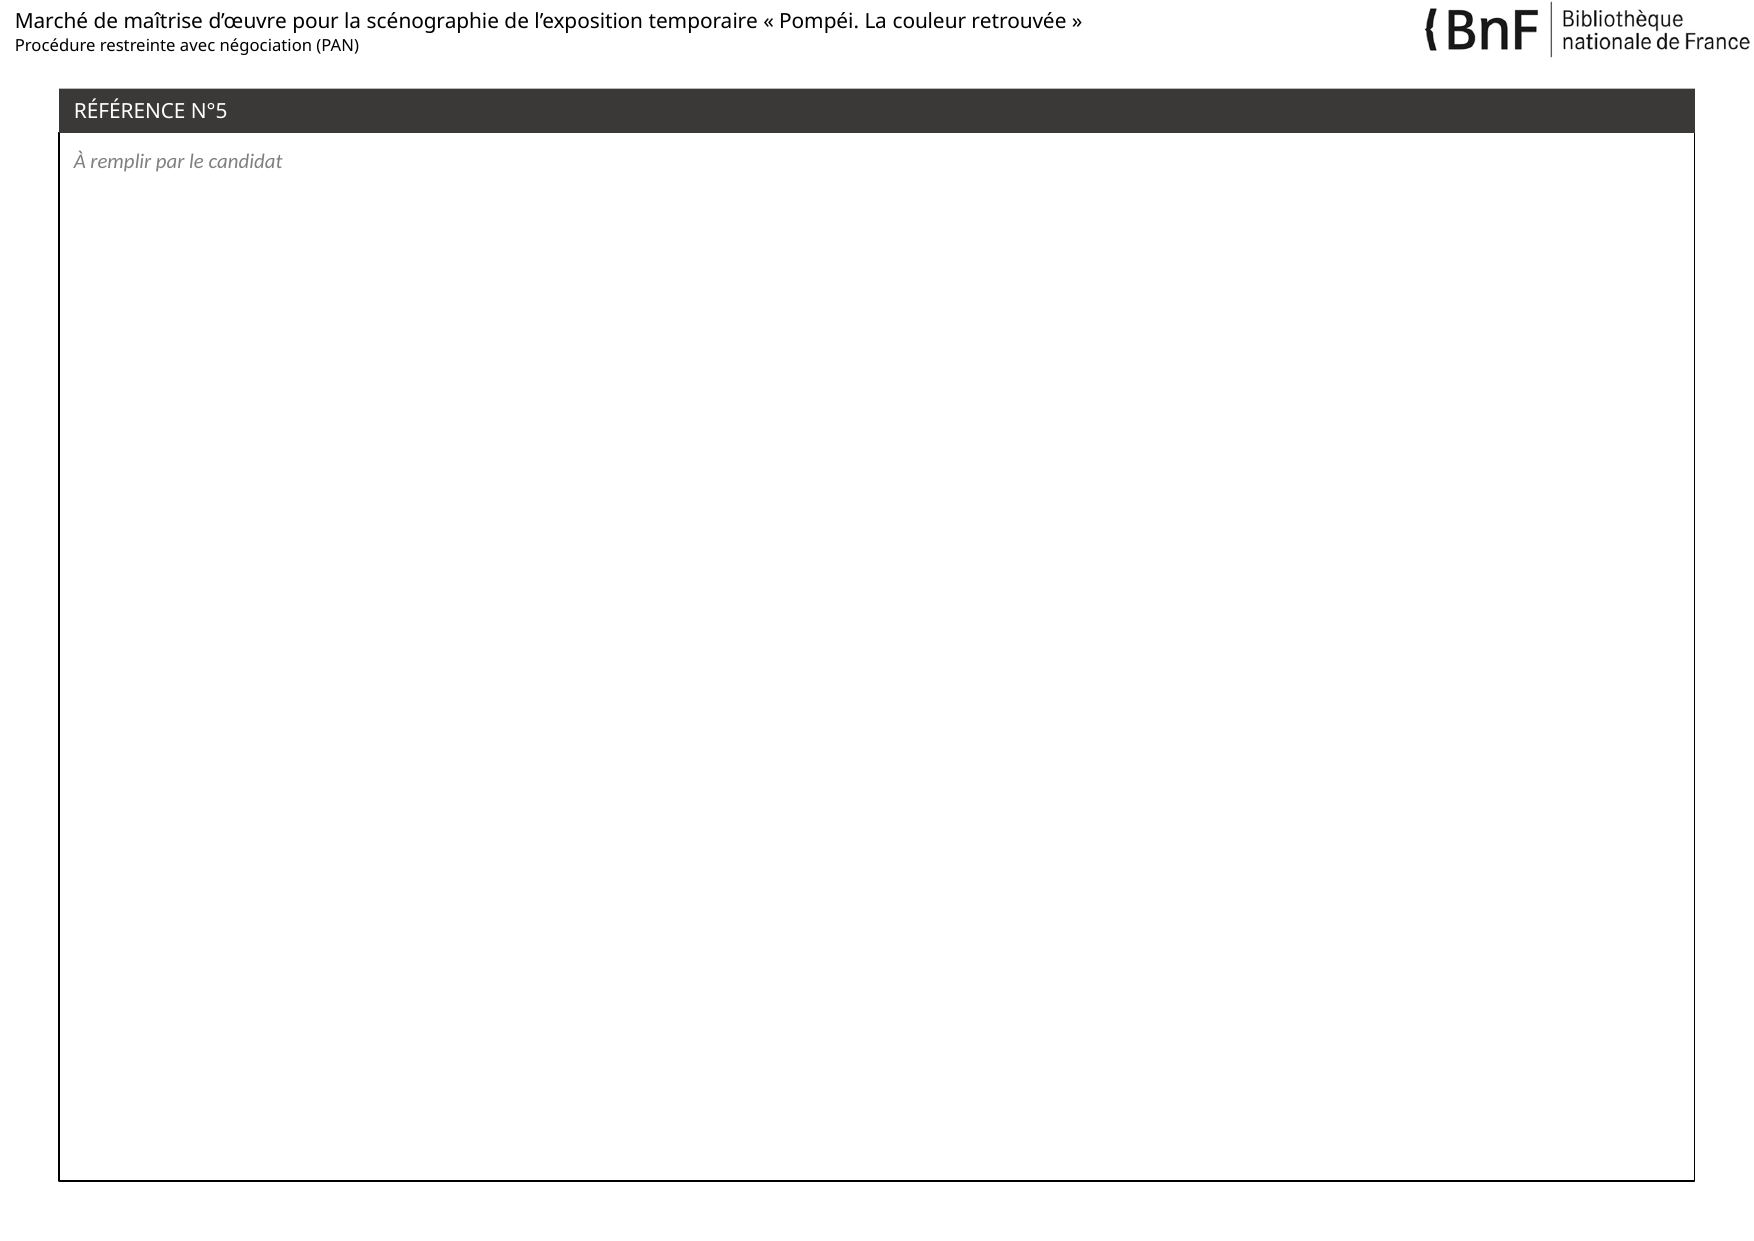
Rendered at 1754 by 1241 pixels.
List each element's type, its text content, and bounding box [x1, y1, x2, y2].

text_box RÉFÉRENCE N°5 [59, 88, 1695, 133]
text_box À remplir par le candidat [58, 132, 1695, 1181]
picture [1422, 0, 1754, 59]
text_box Marché de maîtrise d’œuvre pour la scénographie de l’exposition temporaire « Pompéi. La couleur retrouvée » Procédure restreinte avec négociation (PAN) [0, 0, 1422, 59]
